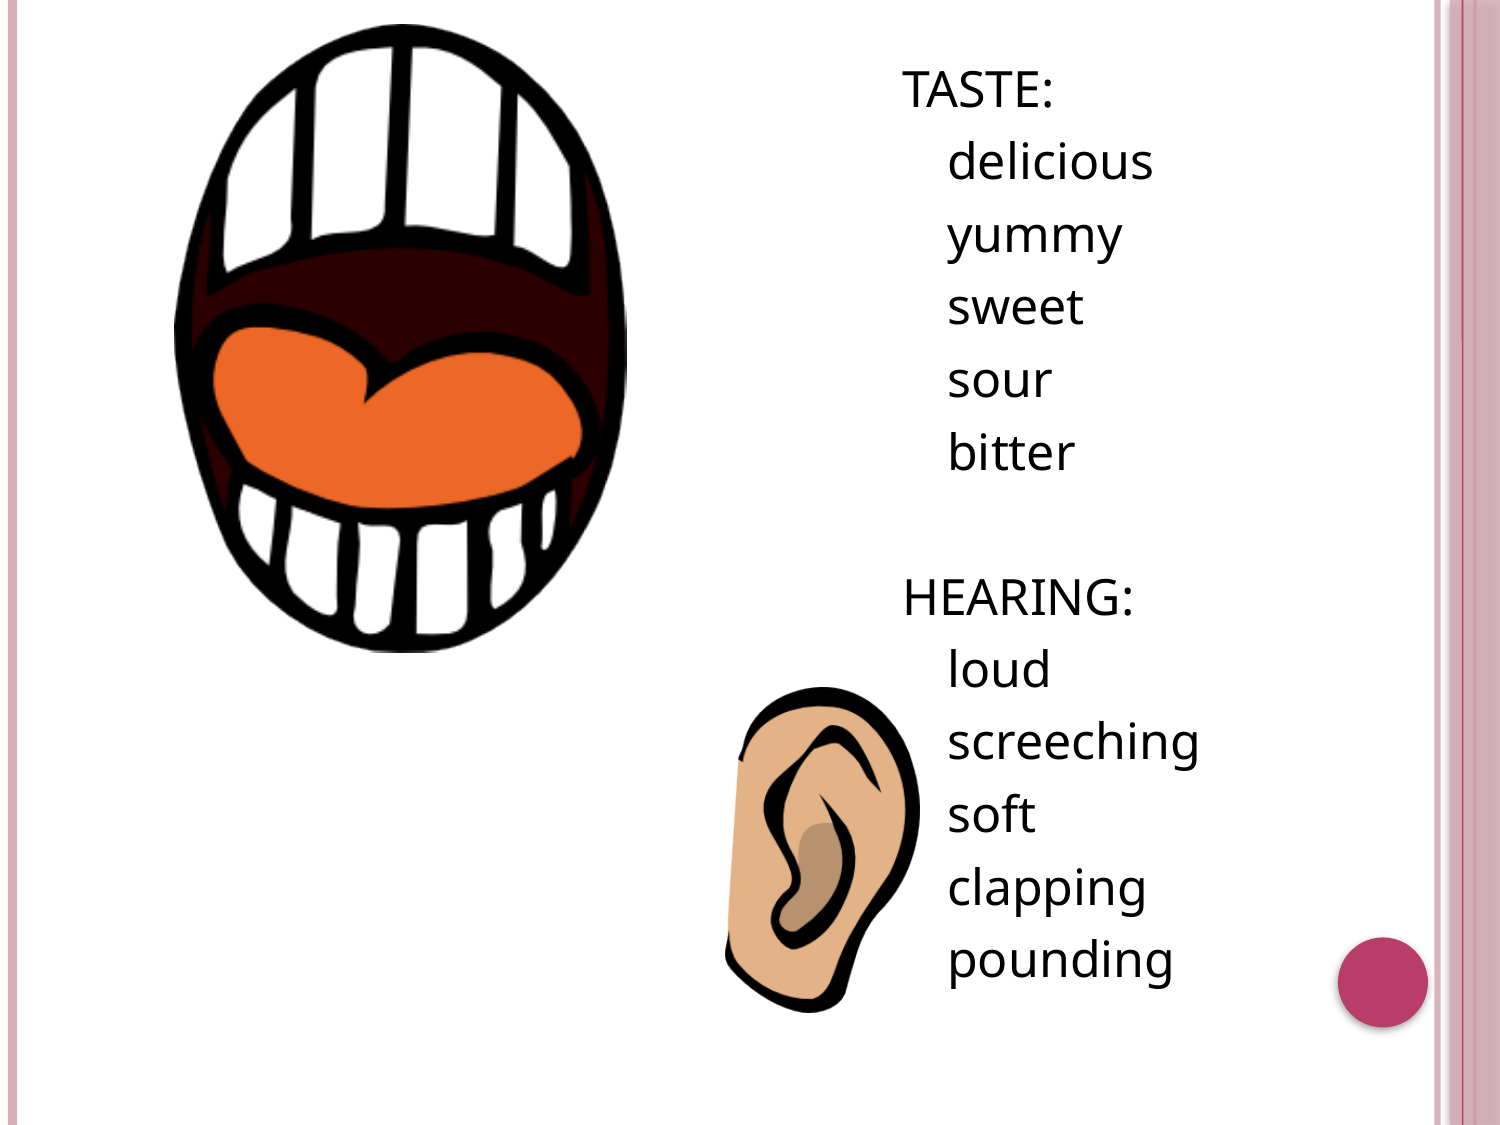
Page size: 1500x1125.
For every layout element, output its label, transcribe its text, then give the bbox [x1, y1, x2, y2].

picture [724, 686, 921, 1013]
picture [174, 24, 628, 654]
list TASTE: delicious yummy sweet sour bitter HEARING: loud screeching soft clapping pounding [887, 50, 1363, 1062]
